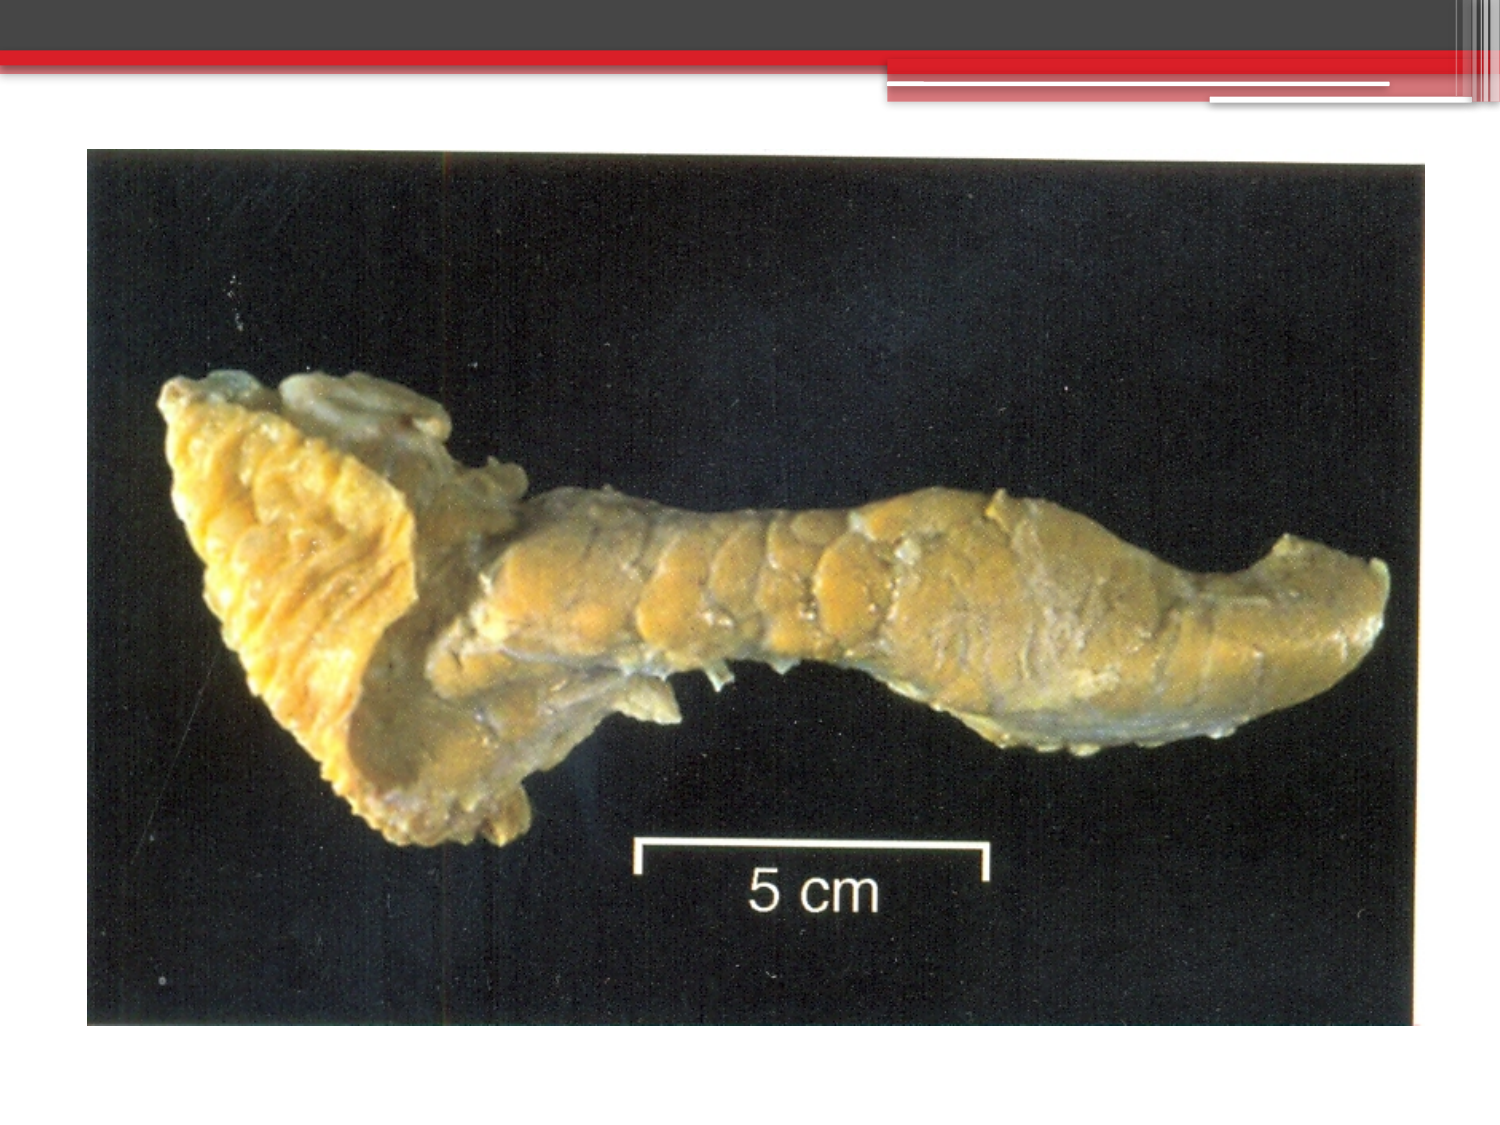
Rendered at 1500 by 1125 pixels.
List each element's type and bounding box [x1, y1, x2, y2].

list [87, 149, 1426, 1026]
